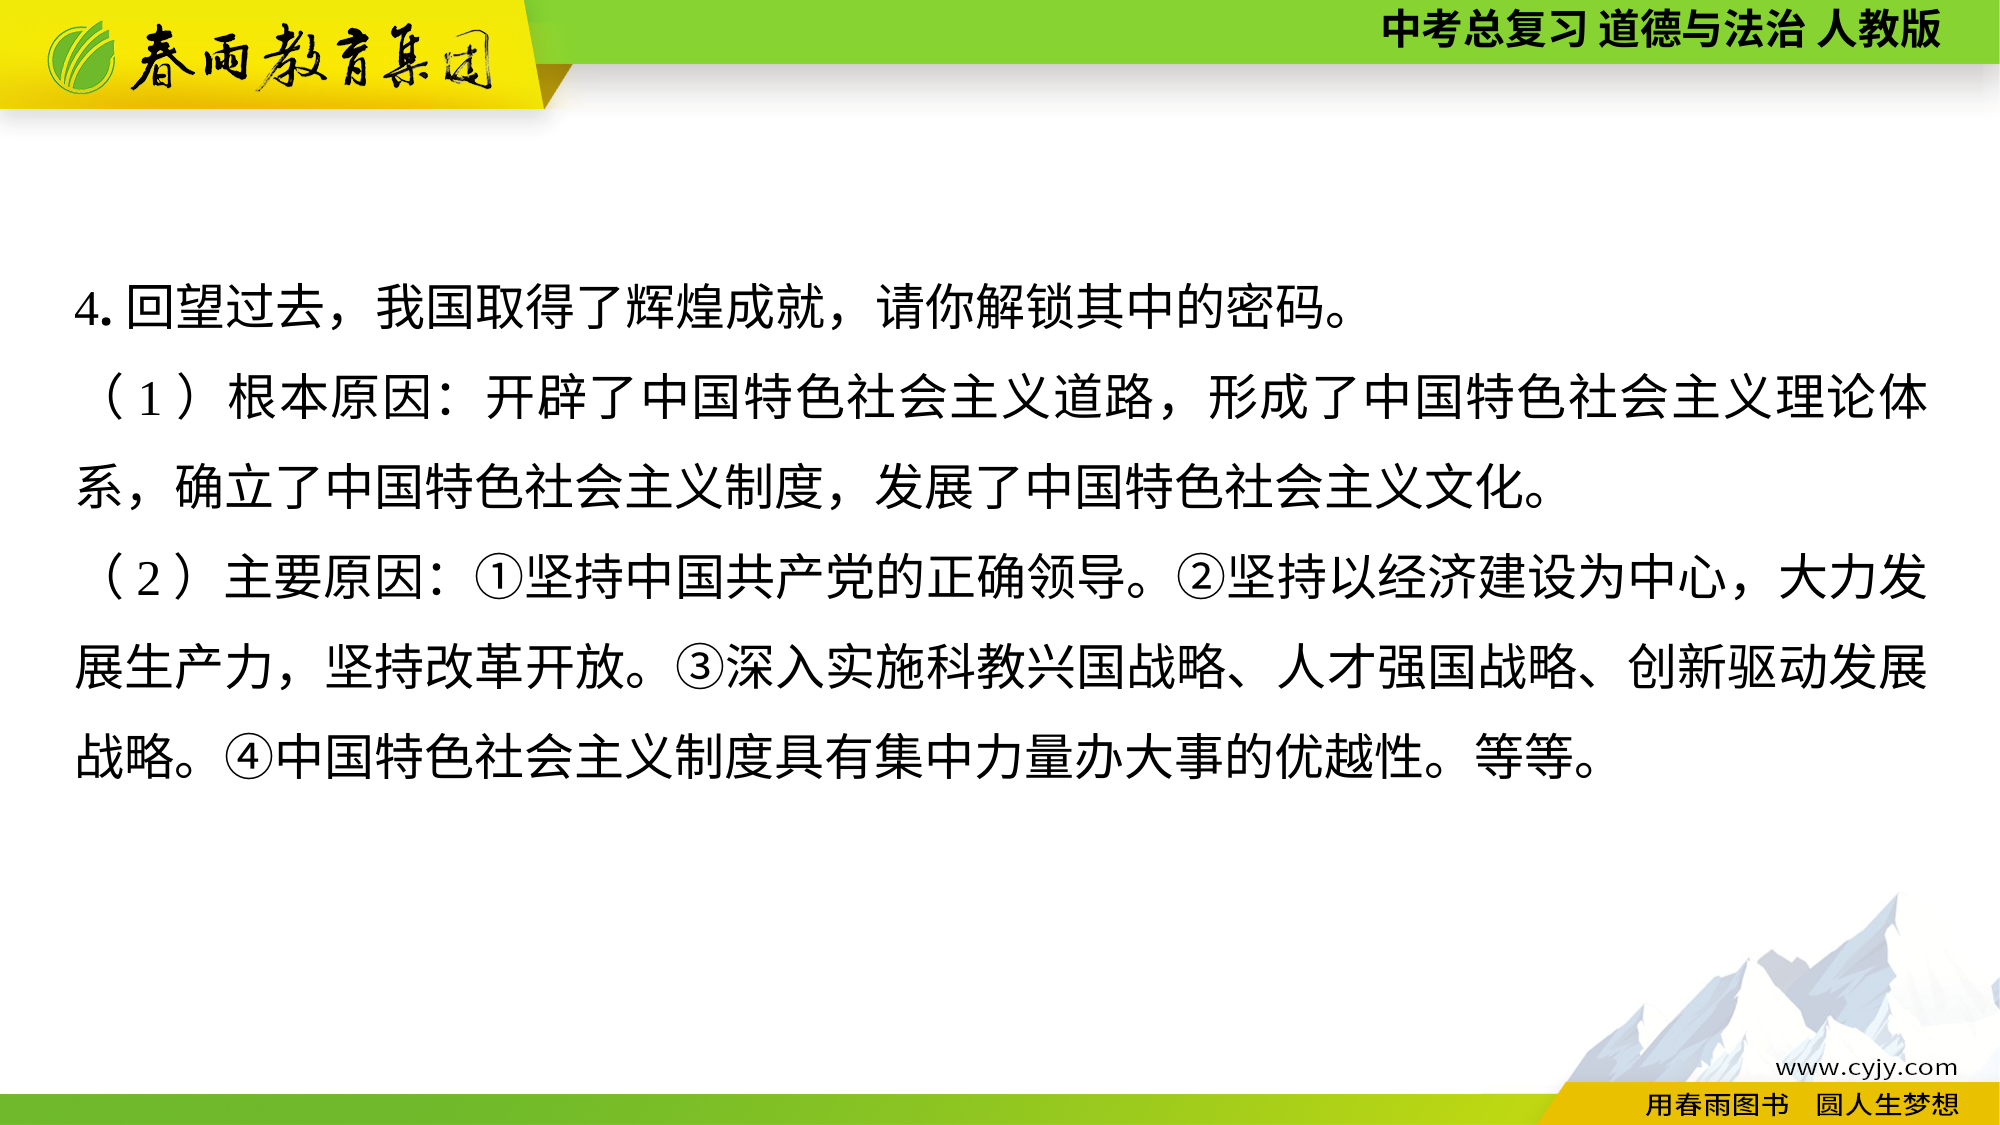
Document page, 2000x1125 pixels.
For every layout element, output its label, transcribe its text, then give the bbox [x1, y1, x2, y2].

list 4.回望过去，我国取得了辉煌成就，请你解锁其中的密码。 （1）根本原因：开辟了中国特色社会主义道路，形成了中国特色社会主义理论体系，确立了中国特色社会主义制度，发展了中国特色社会主义文化。 （2）主要原因：①坚持中国共产党的正确领导。②坚持以经济建设为中心，大力发展生产力，坚持改革开放。③深入实施科教兴国战略、人才强国战略、创新驱动发展战略。④中国特色社会主义制度具有集中力量办大事的优越性。等等。 [59, 237, 1944, 787]
picture [0, 0, 2000, 1125]
